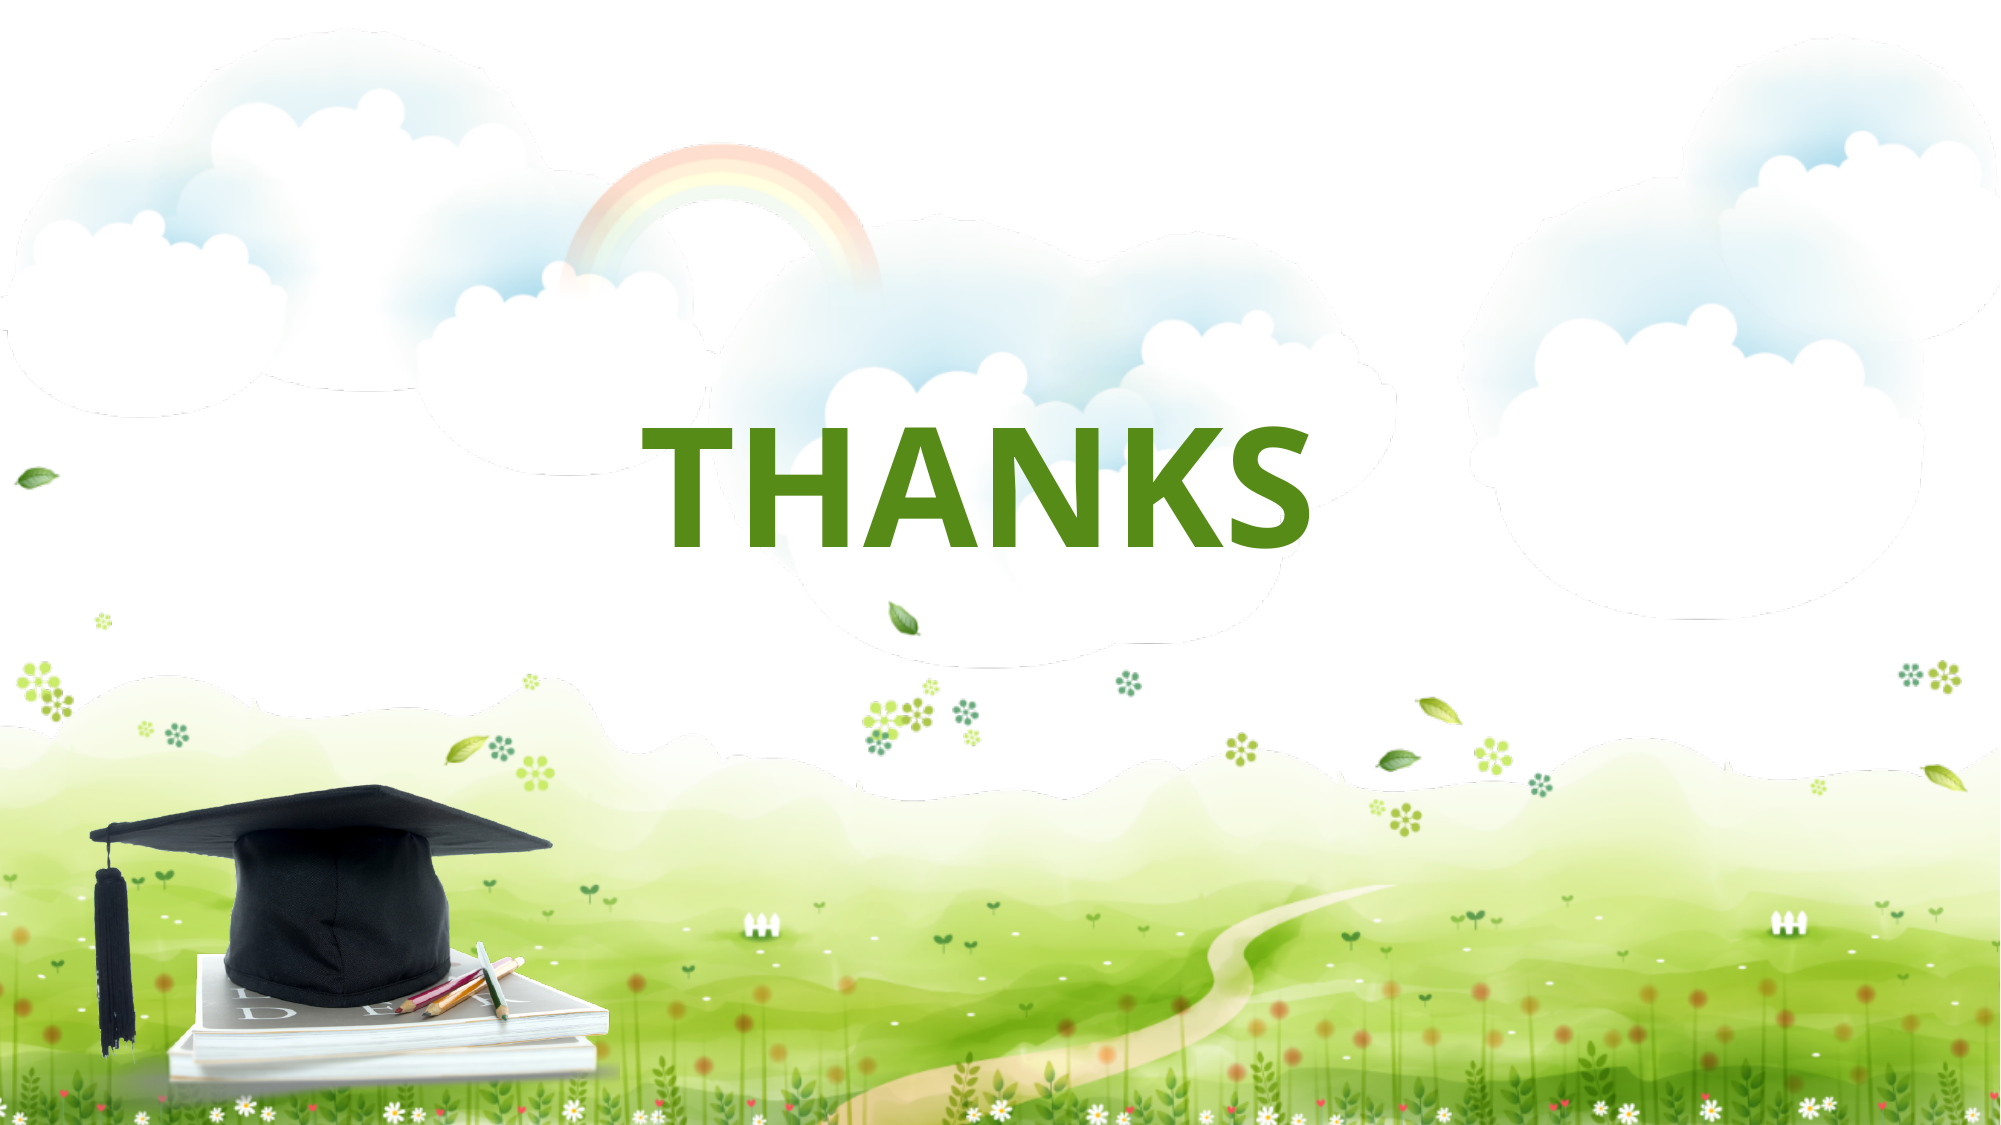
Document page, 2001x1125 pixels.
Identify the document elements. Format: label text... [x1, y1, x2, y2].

picture [0, 27, 2001, 1125]
text_box THANKS [624, 373, 1332, 589]
